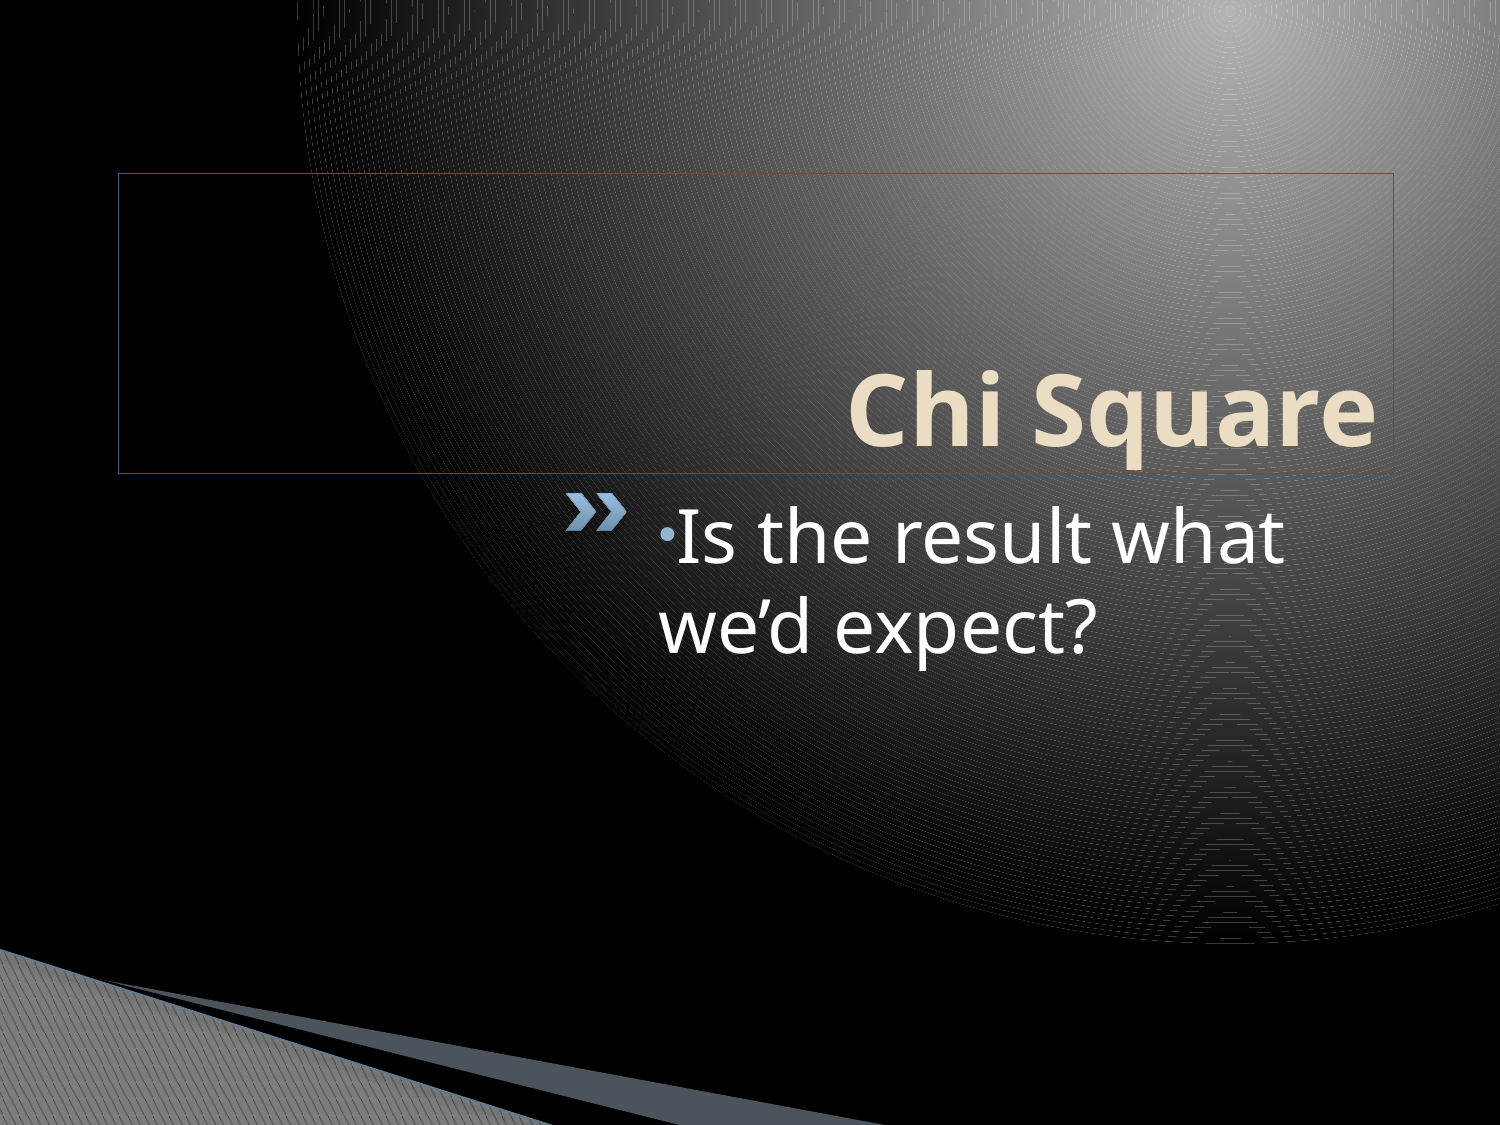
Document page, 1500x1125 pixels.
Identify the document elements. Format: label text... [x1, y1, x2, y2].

picture [0, 952, 543, 1125]
list Is the result what we’d expect? [643, 480, 1394, 720]
title Chi Square [118, 173, 1394, 474]
